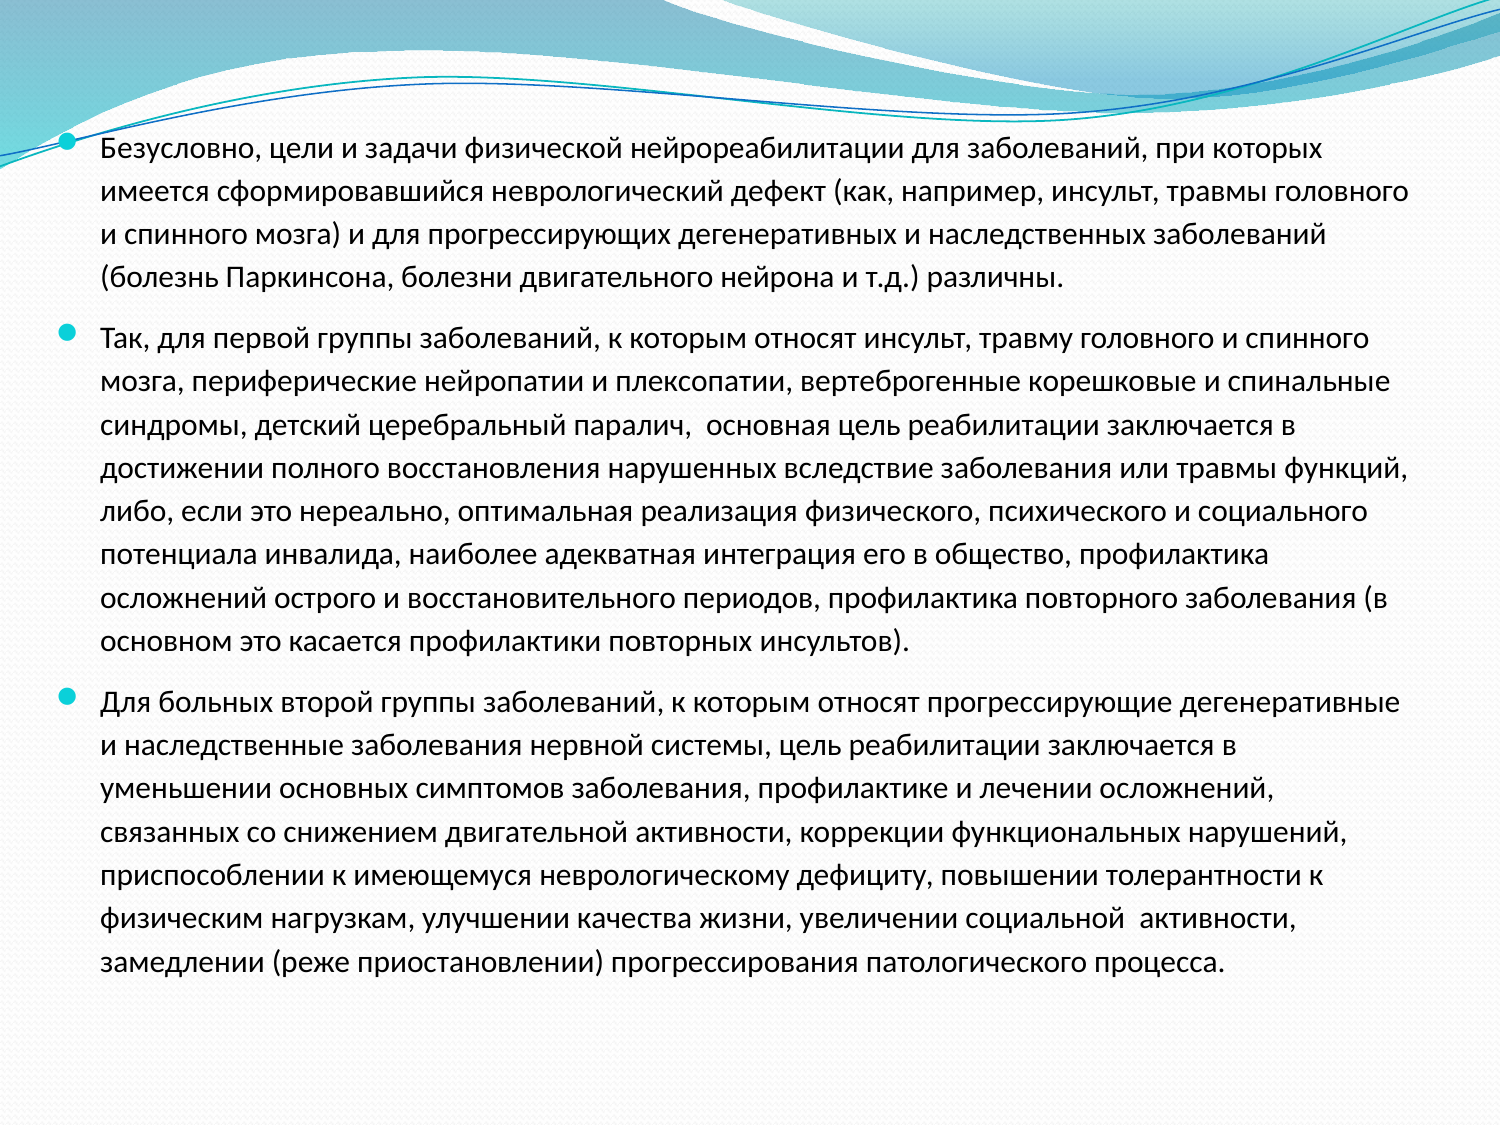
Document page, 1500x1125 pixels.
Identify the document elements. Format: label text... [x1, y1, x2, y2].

list Безусловно, цели и задачи физической нейрореабилитации для заболеваний, при которых имеется сформировавшийся неврологический дефект (как, например, инсульт, травмы головного и спинного мозга) и для прогрессирующих дегенеративных и наследственных заболеваний (болезнь Паркинсона, болезни двигательного нейрона и т.д.) различны. Так, для первой группы заболеваний, к которым относят инсульт, травму головного и спинного мозга, периферические нейропатии и плексопатии, вертеброгенные корешковые и спинальные синдромы, детский церебральный паралич, основная цель реабилитации заключается в достижении полного восстановления нарушенных вследствие заболевания или травмы функций, либо, если это нереально, оптимальная реализация физического, психического и социального потенциала инвалида, наиболее адекватная интеграция его в общество, профилактика осложнений острого и восстановительного периодов, профилактика повторного заболевания (в основном это касается профилактики повторных инсультов). Для больных второй группы заболеваний, к которым относят прогрессирующие дегенеративные и наследственные заболевания нервной системы, цель реабилитации заключается в уменьшении основных симптомов заболевания, профилактике и лечении осложнений, связанных со снижением двигательной активности, коррекции функциональных нарушений, приспособлении к имеющемуся неврологическому дефициту, повышении толерантности к физическим нагрузкам, улучшении качества жизни, увеличении социальной активности, замедлении (реже приостановлении) прогрессирования патологического процесса. [41, 113, 1425, 1038]
